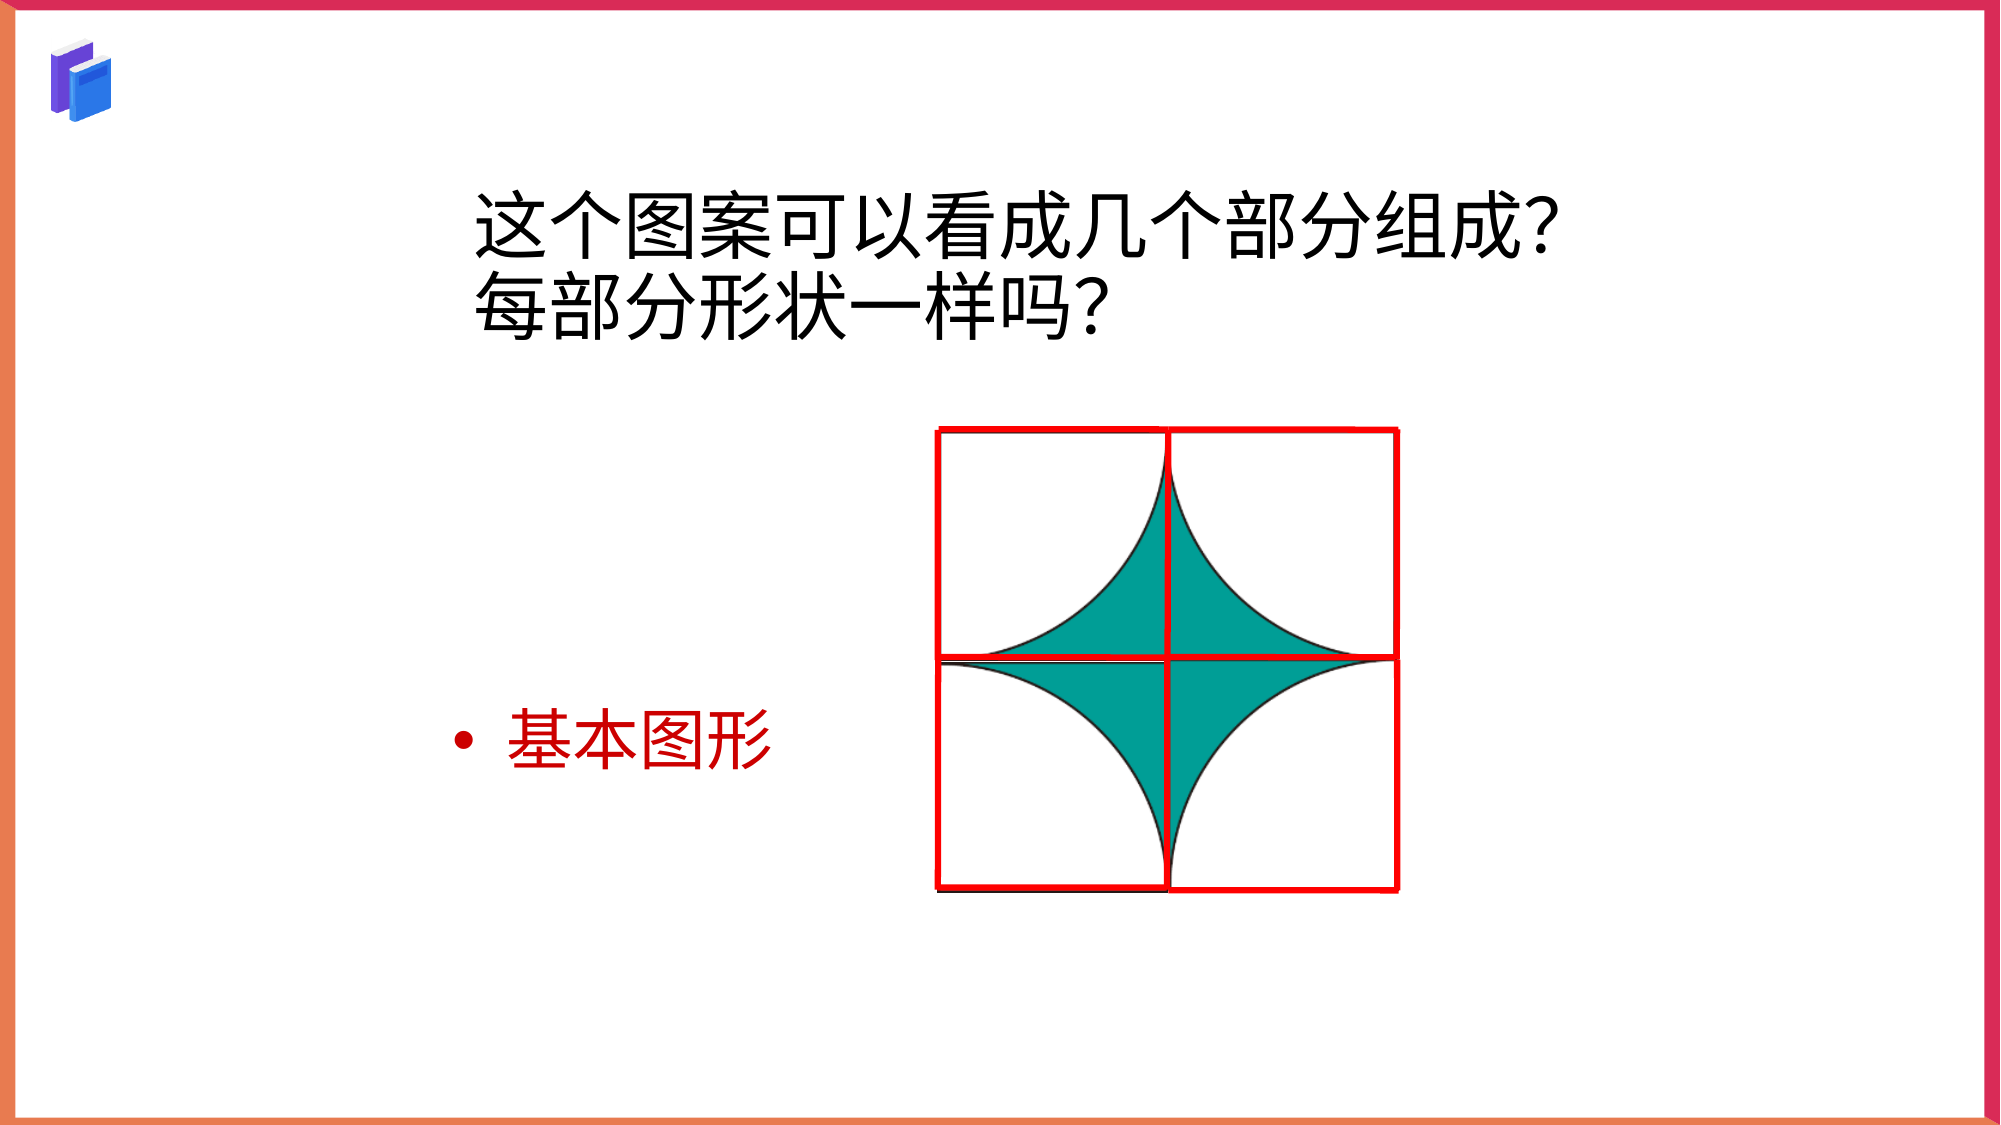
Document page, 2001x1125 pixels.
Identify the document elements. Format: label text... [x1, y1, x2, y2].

picture [937, 430, 1399, 893]
text_box 基本图形 [437, 699, 800, 787]
picture [51, 38, 111, 122]
title 这个图案可以看成几个部分组成？ 每部分形状一样吗？ [462, 149, 1713, 390]
